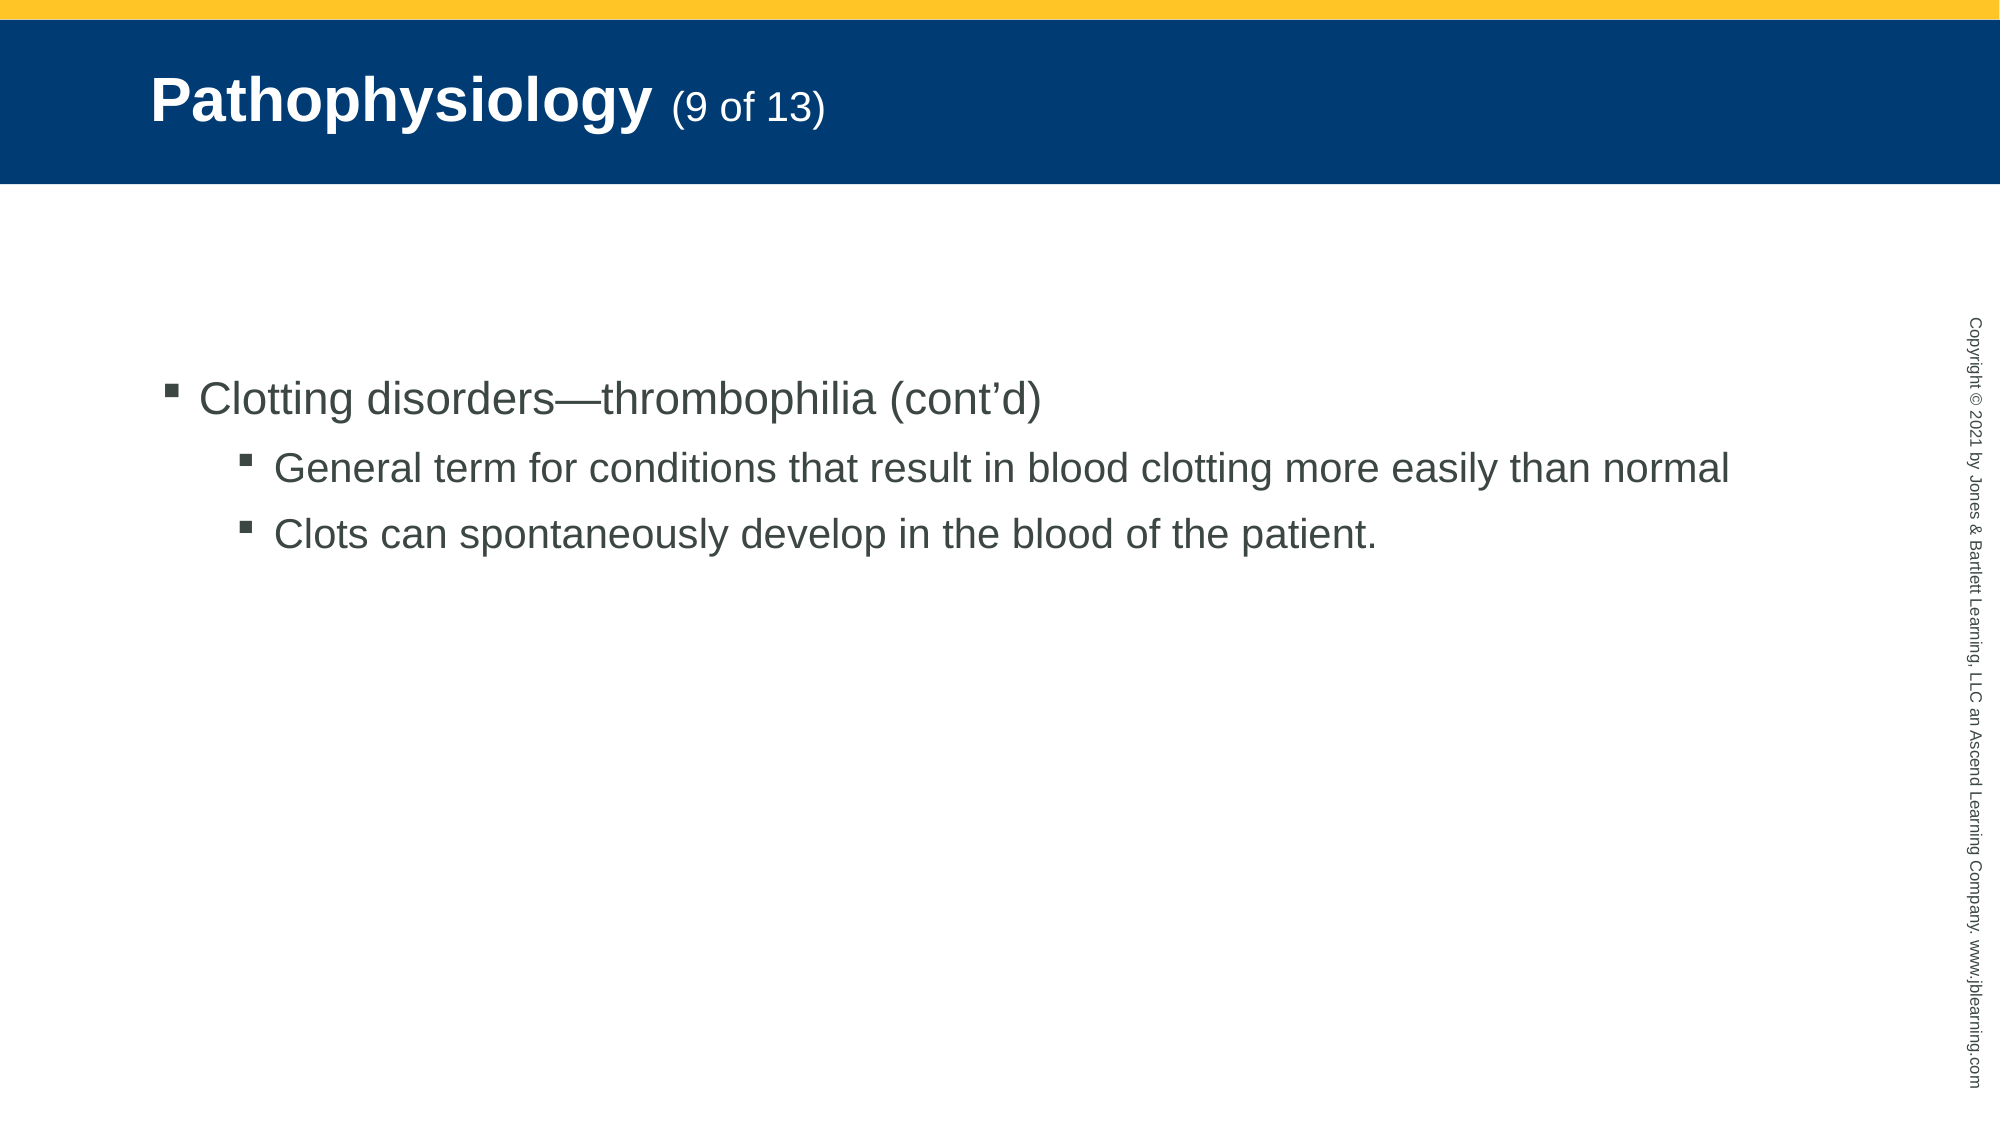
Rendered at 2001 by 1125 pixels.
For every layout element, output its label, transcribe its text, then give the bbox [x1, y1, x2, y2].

list Clotting disorders—thrombophilia (cont’d) General term for conditions that result in blood clotting more easily than normal Clots can spontaneously develop in the blood of the patient. [146, 361, 1859, 1016]
title Pathophysiology (9 of 13) [0, 19, 2000, 185]
